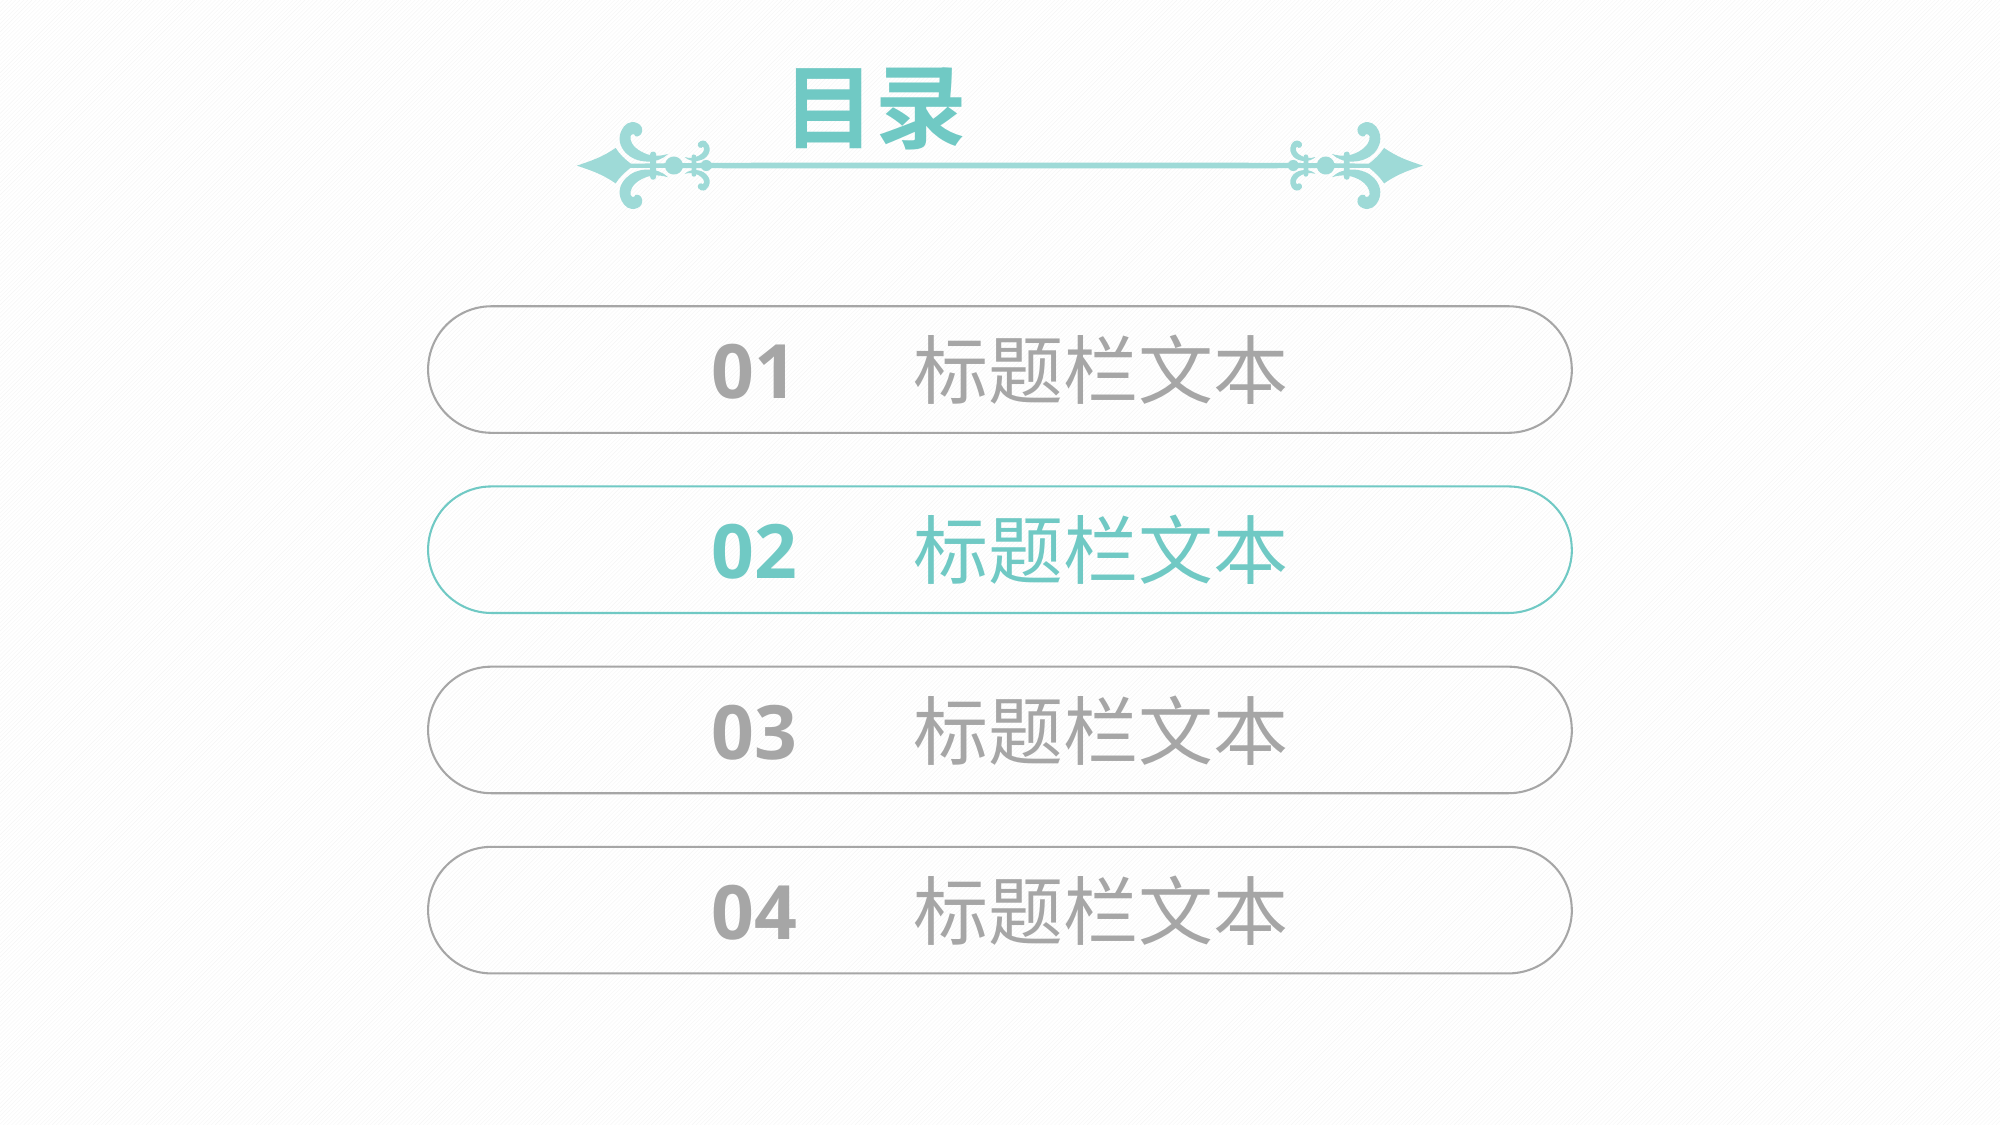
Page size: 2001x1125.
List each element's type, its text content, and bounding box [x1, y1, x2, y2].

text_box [428, 846, 1572, 974]
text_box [428, 486, 1572, 613]
text_box 目录 [769, 42, 1231, 119]
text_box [428, 306, 1572, 433]
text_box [576, 119, 1423, 212]
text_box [428, 666, 1572, 794]
